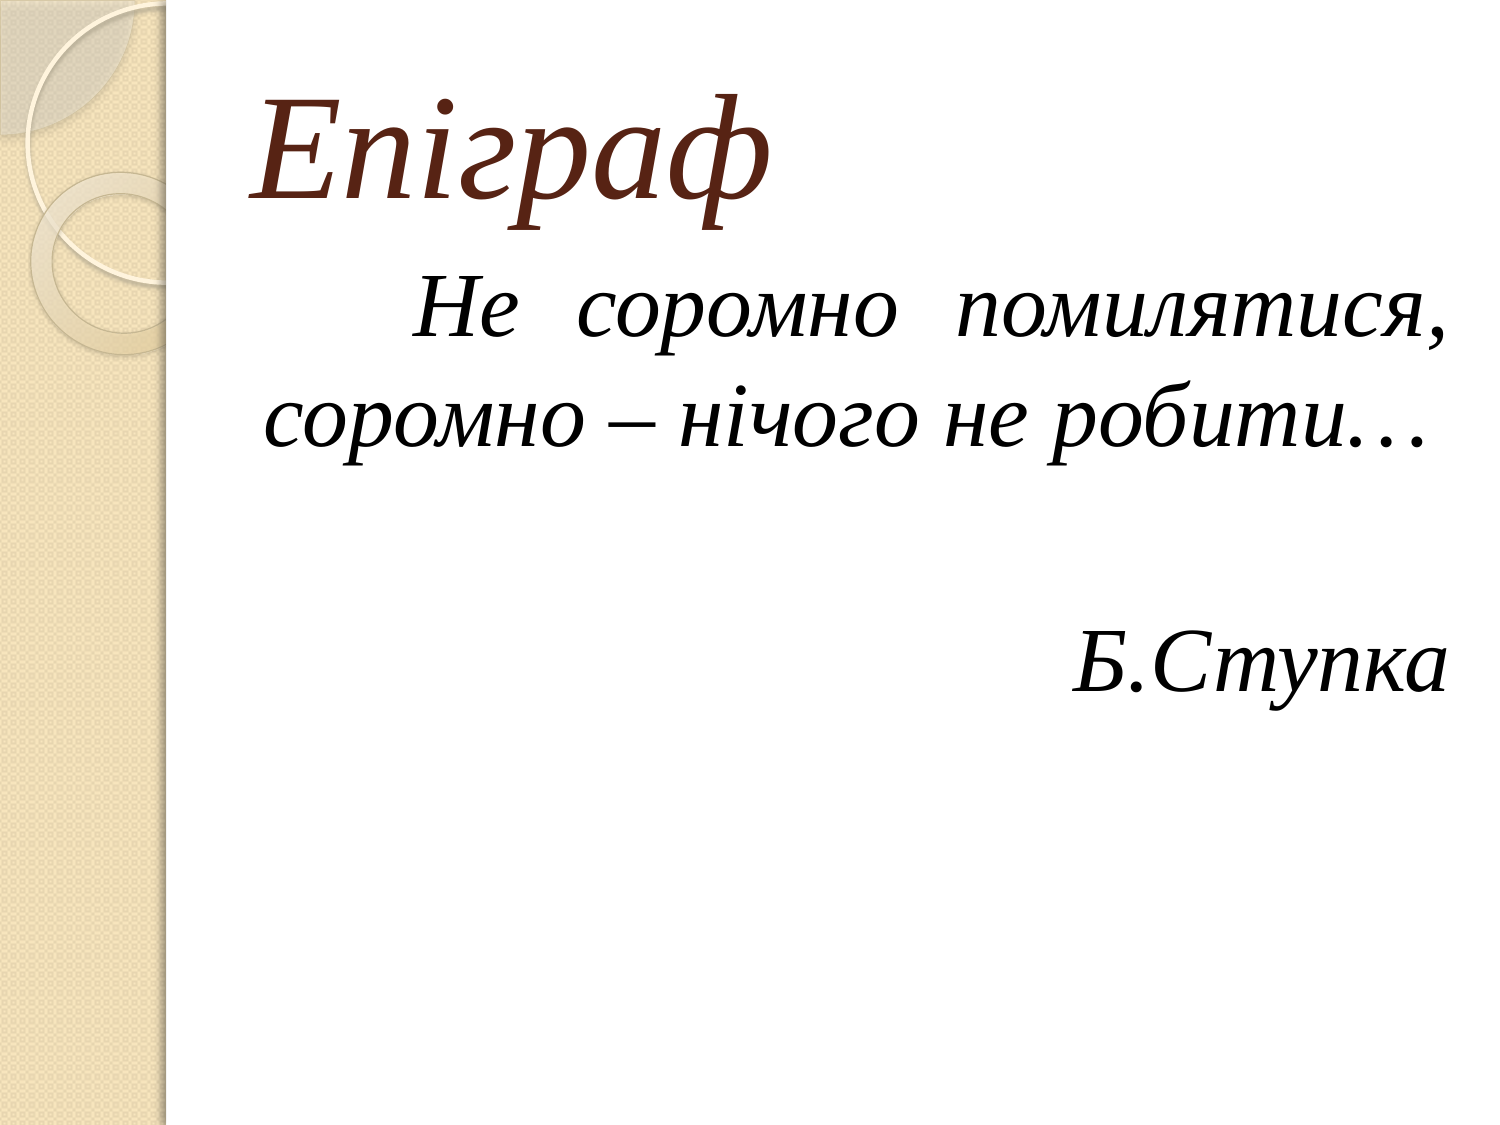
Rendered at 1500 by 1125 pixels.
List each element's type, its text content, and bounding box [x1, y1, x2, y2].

title Епіграф [235, 45, 1466, 233]
list Не соромно помилятися, соромно – нічого не робити… Б.Ступка [235, 237, 1466, 1025]
